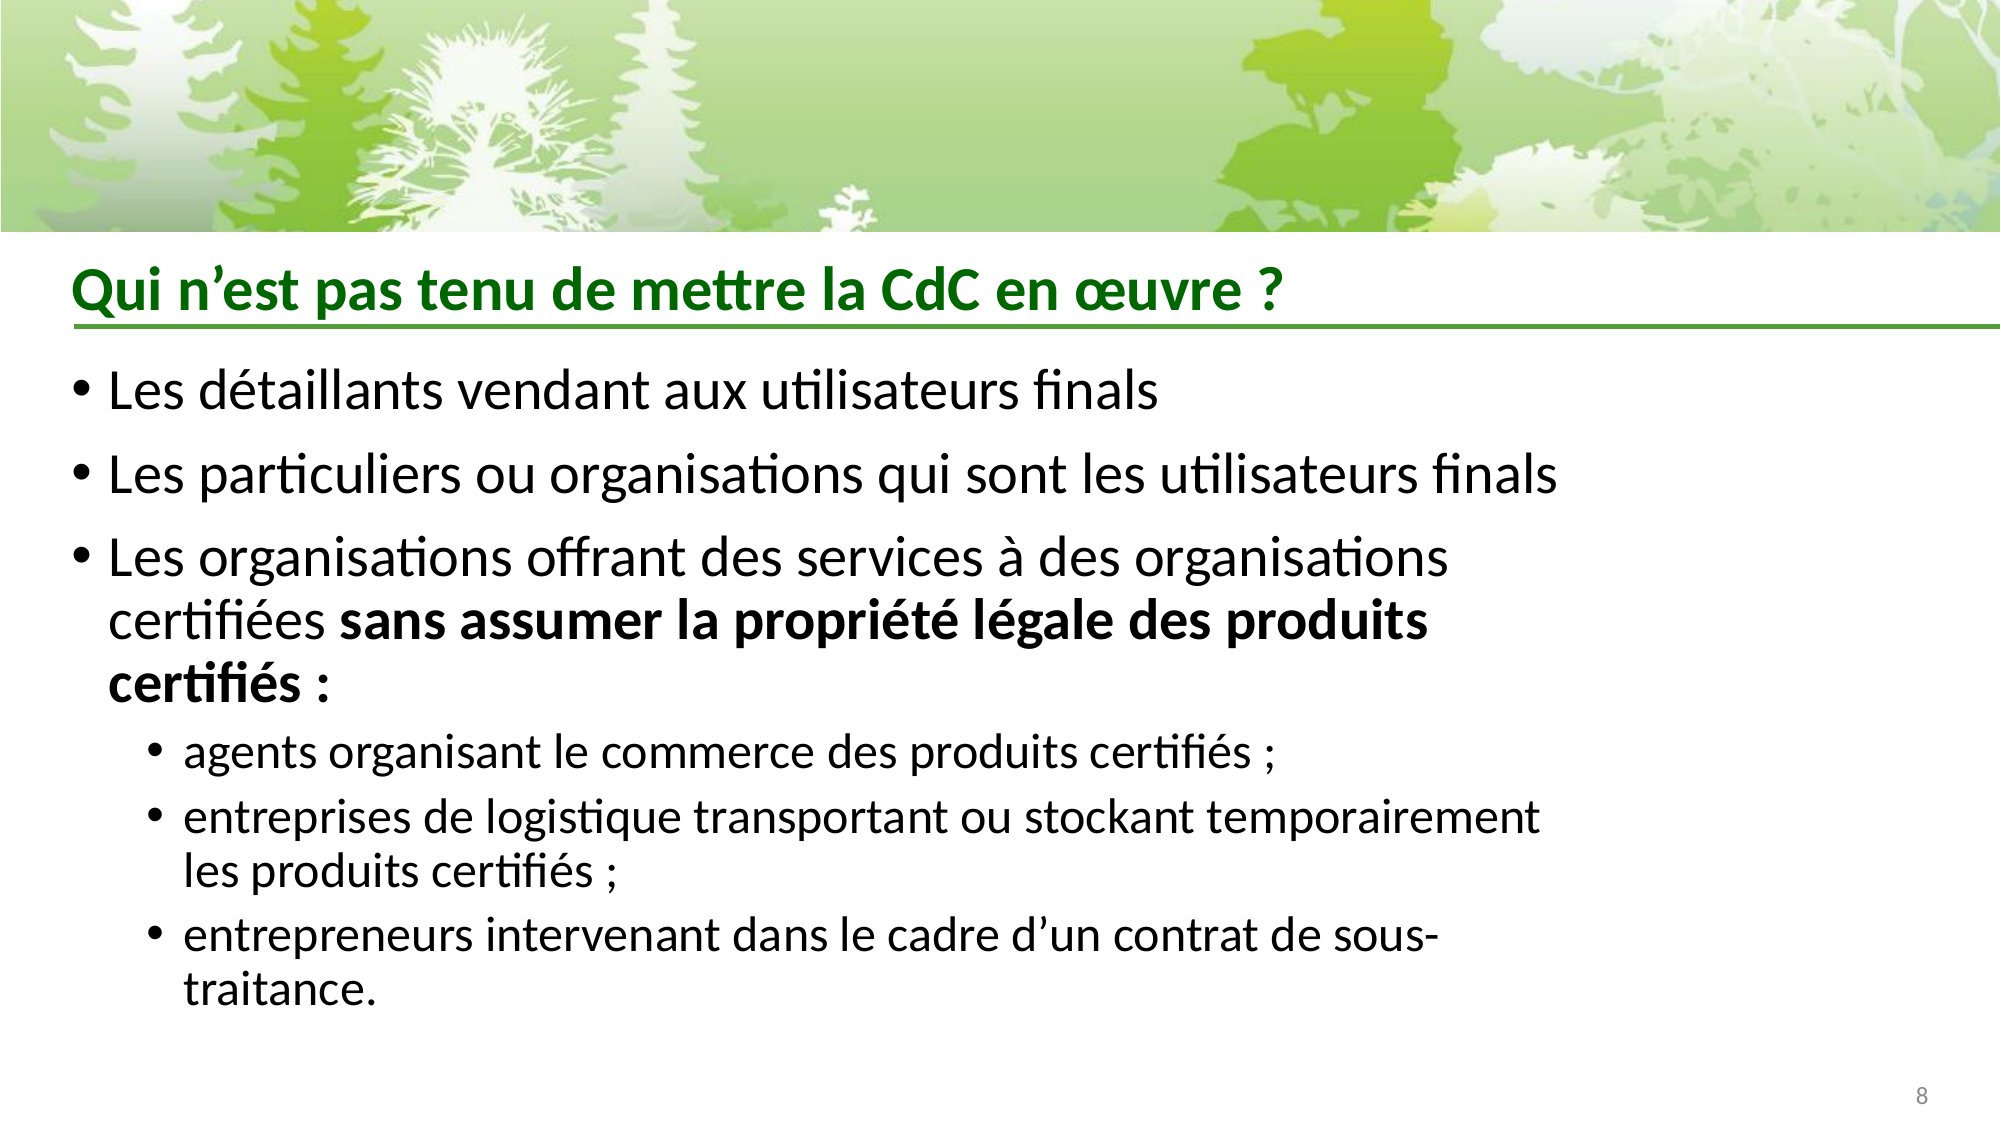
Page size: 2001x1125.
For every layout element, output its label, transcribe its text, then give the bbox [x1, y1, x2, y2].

picture [0, 0, 2000, 232]
slide_number 8 [1493, 1065, 1944, 1125]
list Les détaillants vendant aux utilisateurs finals Les particuliers ou organisations qui sont les utilisateurs finals Les organisations offrant des services à des organisations certifiées sans assumer la propriété légale des produits certifiés : agents organisant le commerce des produits certifiés ; entreprises de logistique transportant ou stockant temporairement les produits certifiés ; entrepreneurs intervenant dans le cadre d’un contrat de sous-traitance. [56, 351, 1589, 1125]
title Qui n’est pas tenu de mettre la CdC en œuvre ? [56, 181, 1782, 399]
